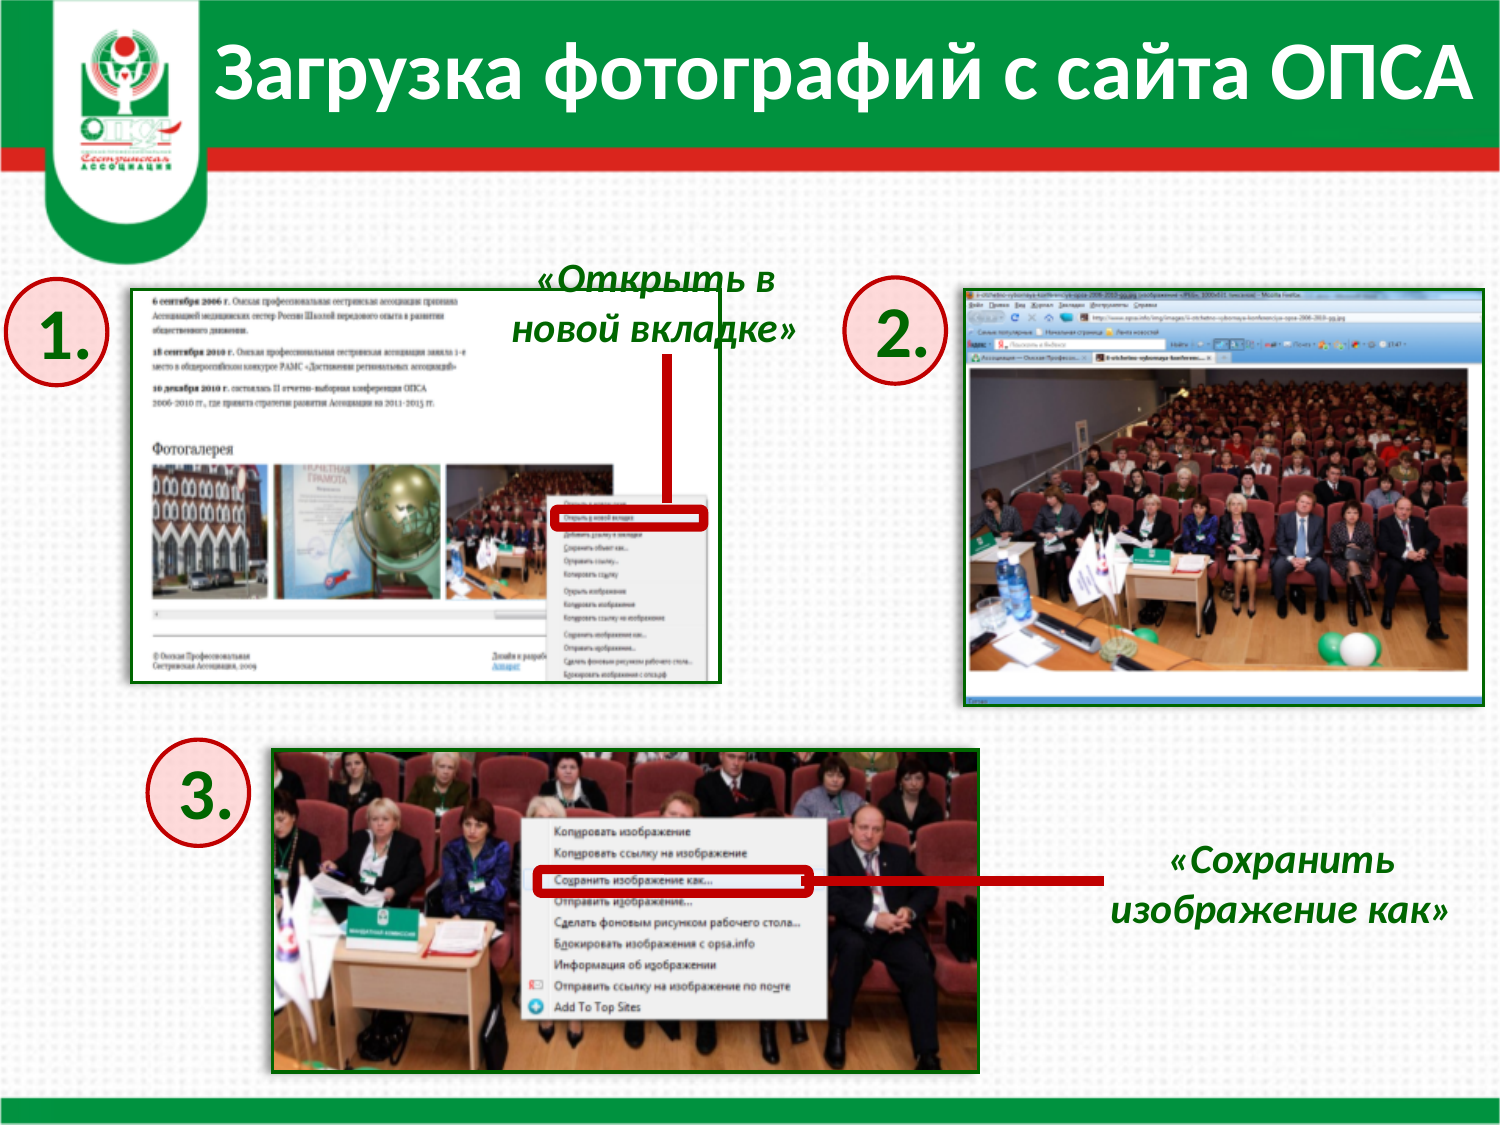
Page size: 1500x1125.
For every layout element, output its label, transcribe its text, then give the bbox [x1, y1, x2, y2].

text_box 1. [21, 278, 108, 382]
text_box [842, 289, 860, 372]
text_box [174, 842, 223, 849]
text_box [3, 291, 21, 373]
text_box 3. [163, 739, 250, 842]
text_box [145, 751, 163, 834]
text_box Загрузка фотографий с сайта ОПСА [182, 9, 1500, 125]
text_box «Сохранить изображение как» [1092, 824, 1471, 940]
text_box [871, 380, 919, 386]
text_box [34, 382, 80, 388]
text_box «Открыть в новой вкладке» [466, 243, 845, 359]
text_box 2. [860, 277, 947, 380]
picture [0, 0, 1500, 1125]
